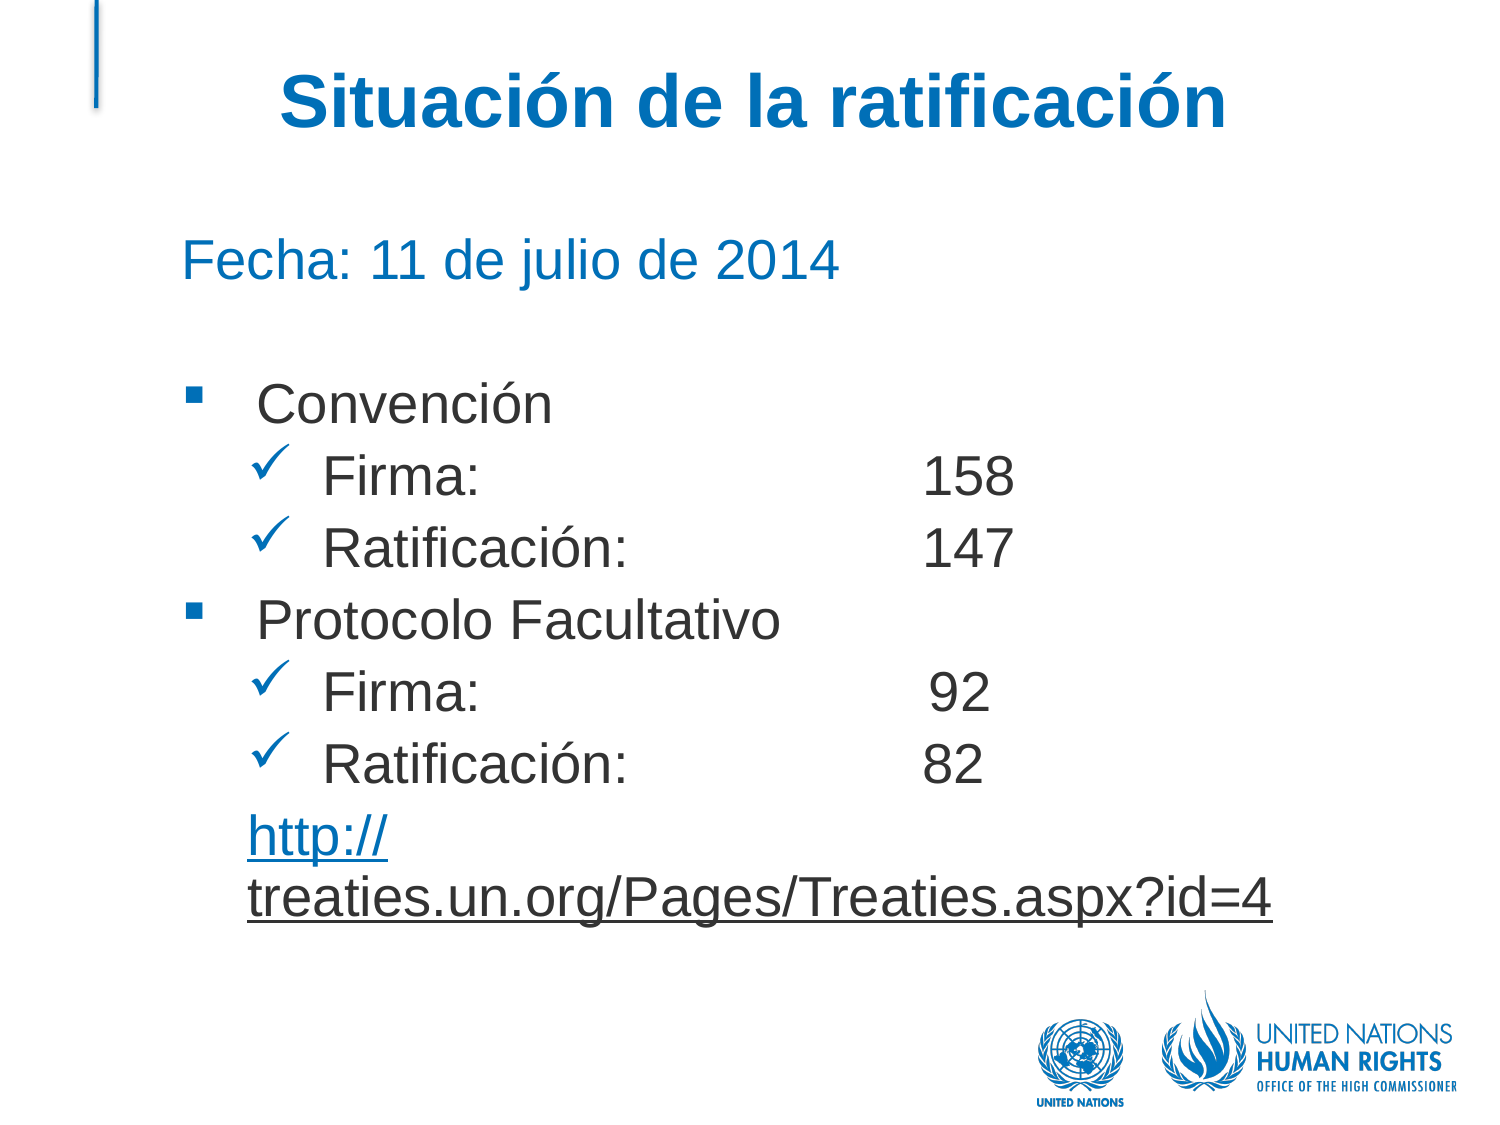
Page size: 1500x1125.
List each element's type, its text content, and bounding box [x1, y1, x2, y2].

title Situación de la ratificación [71, 45, 1437, 224]
text_box Fecha: 11 de julio de 2014 Convención Firma: 158 Ratificación: 147 Protocolo Facultativo Firma: 92 Ratificación: 82 http://treaties.un.org/Pages/Treaties.aspx?id=4 [166, 223, 1325, 995]
picture [1037, 990, 1457, 1107]
